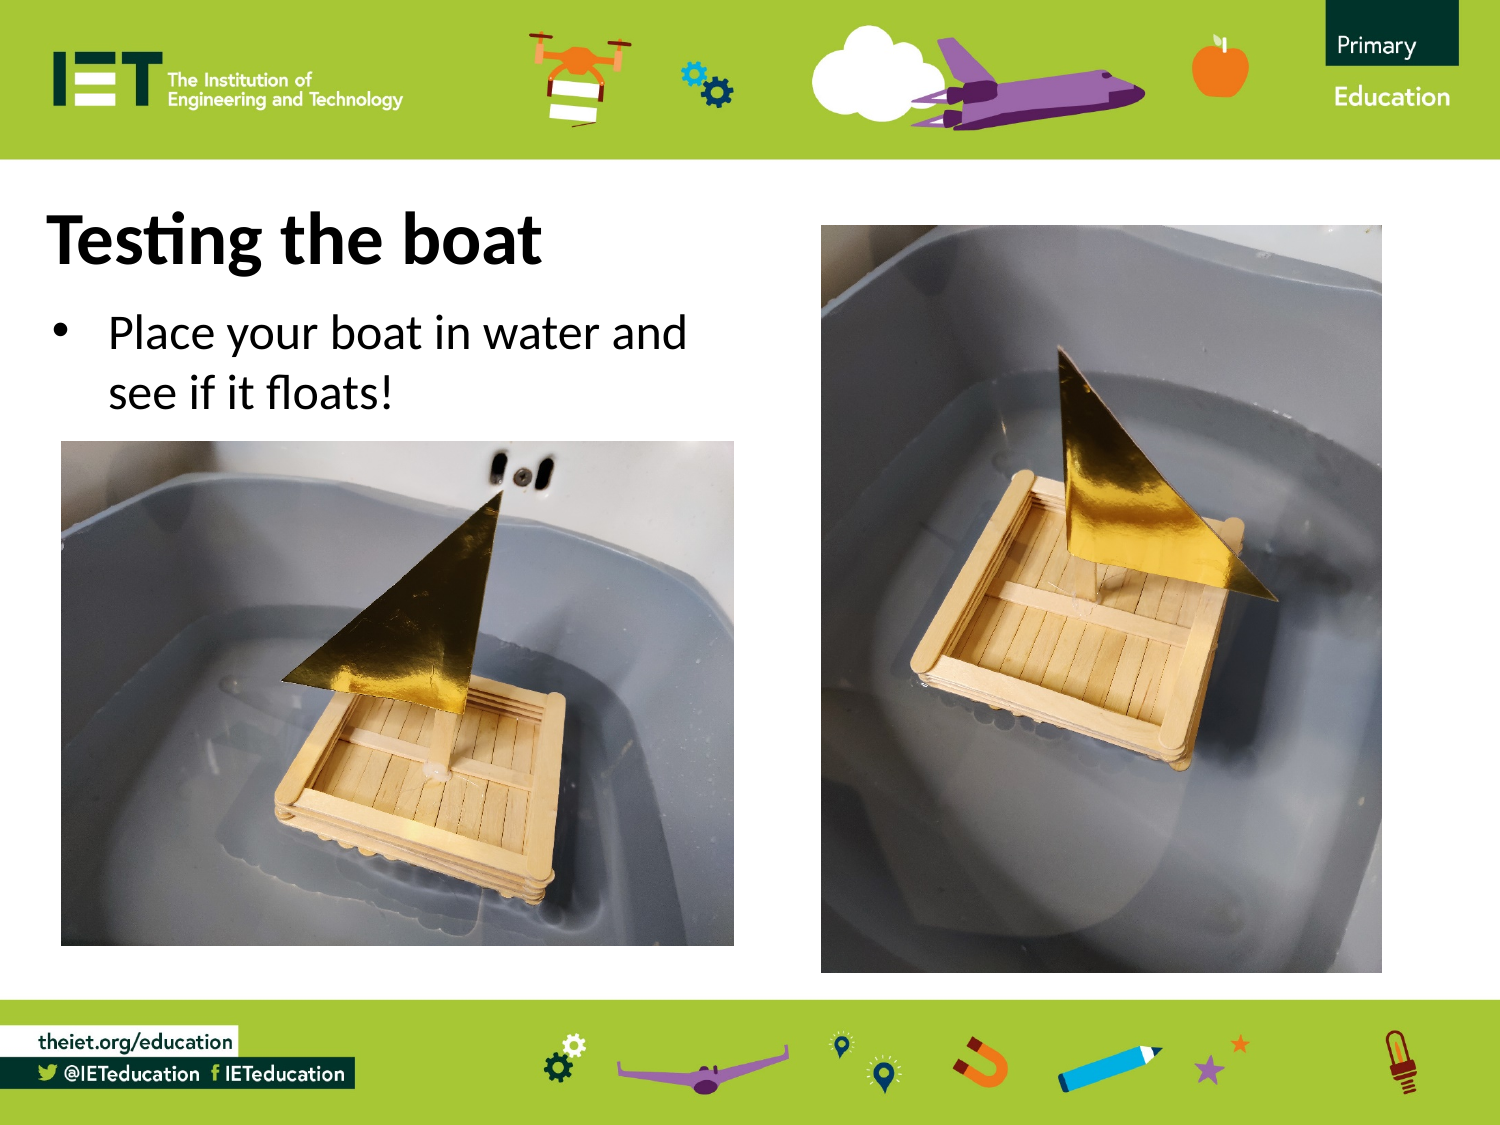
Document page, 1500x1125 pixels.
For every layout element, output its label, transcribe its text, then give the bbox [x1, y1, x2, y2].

text_box Testing the boat [31, 180, 913, 300]
picture [0, 0, 1500, 1125]
text_box Place your boat in water and see if it floats! [37, 292, 734, 427]
